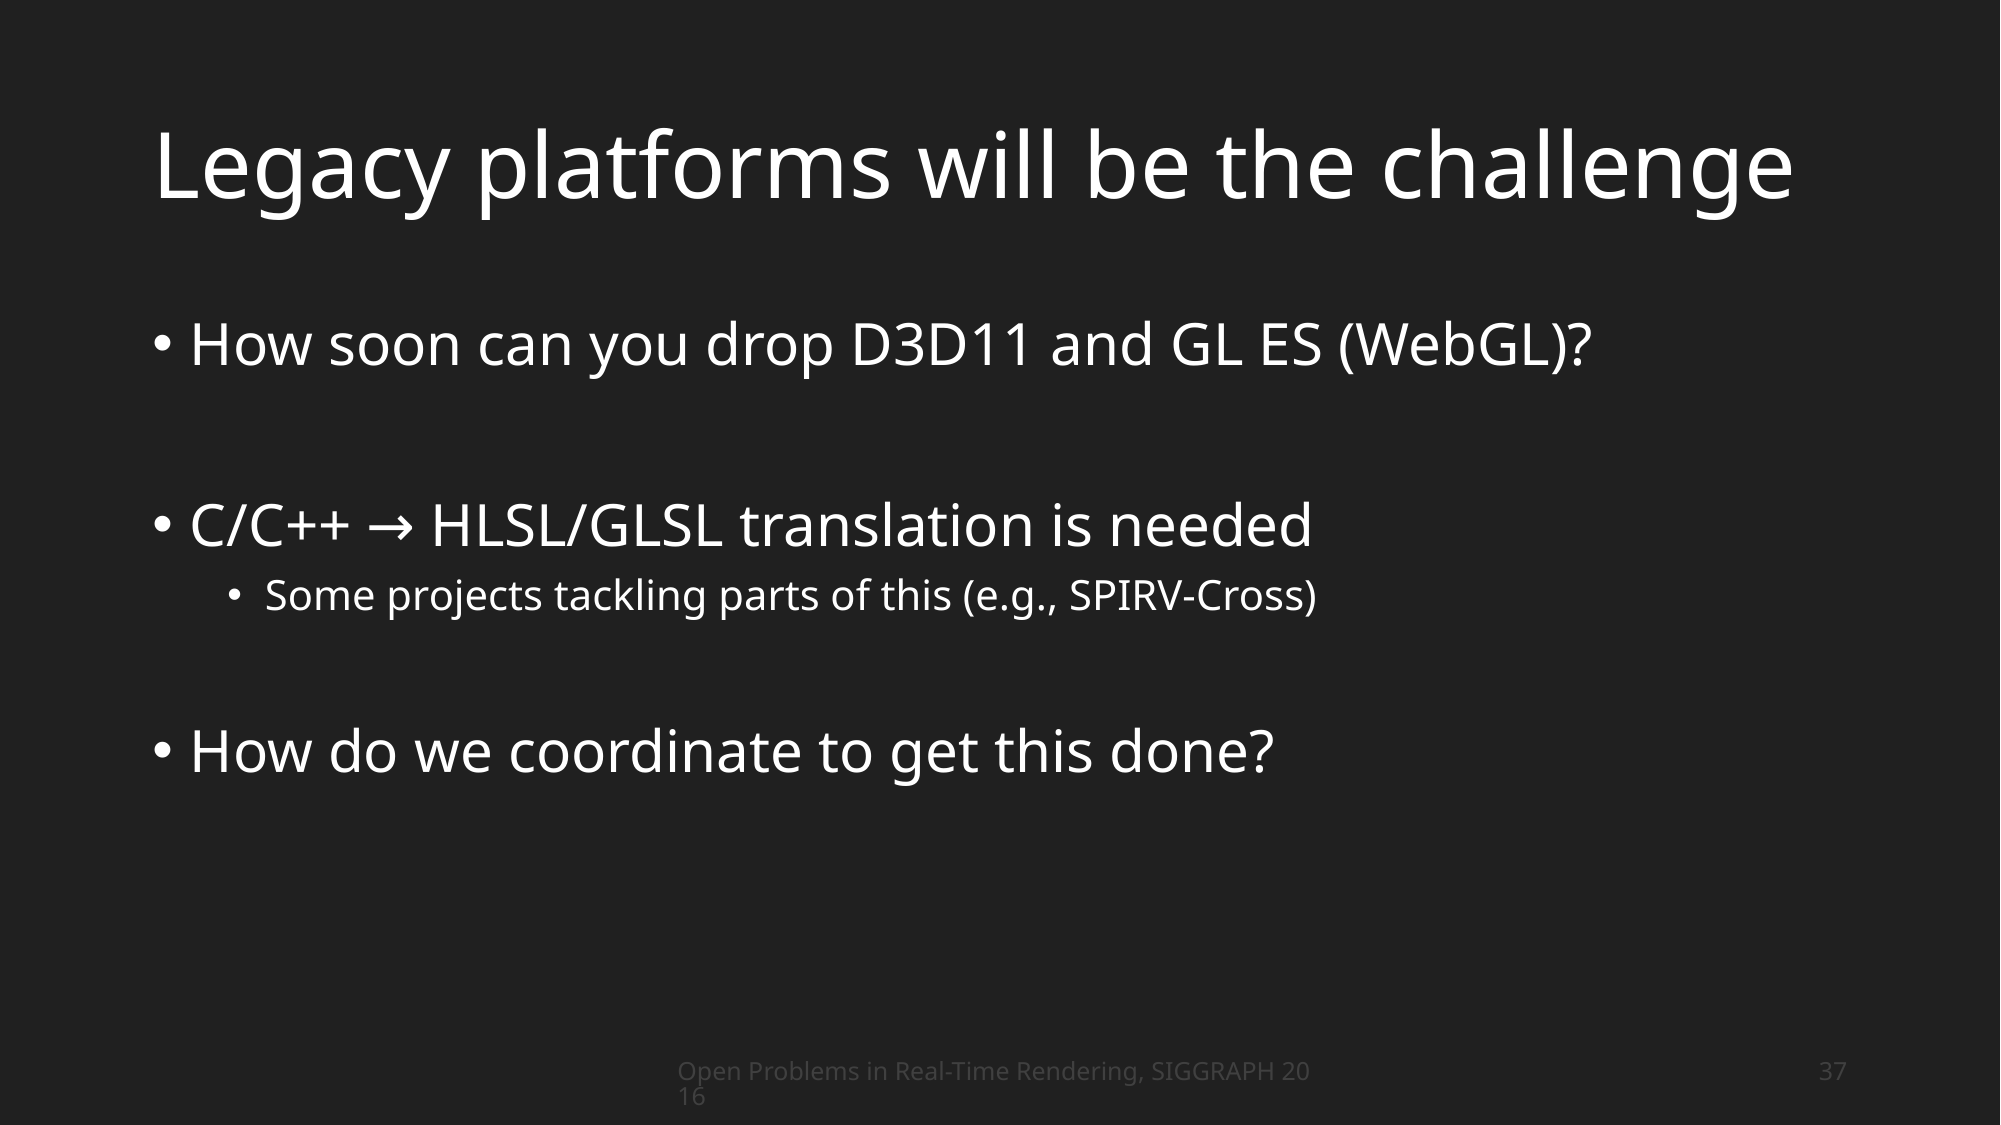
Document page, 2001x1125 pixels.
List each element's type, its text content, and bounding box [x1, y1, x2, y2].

list How soon can you drop D3D11 and GL ES (WebGL)? C/C++ → HLSL/GLSL translation is needed Some projects tackling parts of this (e.g., SPIRV-Cross) How do we coordinate to get this done? [137, 299, 1863, 1014]
slide_number 37 [1412, 1042, 1863, 1103]
title Legacy platforms will be the challenge [137, 59, 1863, 278]
footer Open Problems in Real-Time Rendering, SIGGRAPH 2016 [662, 1042, 1338, 1103]
